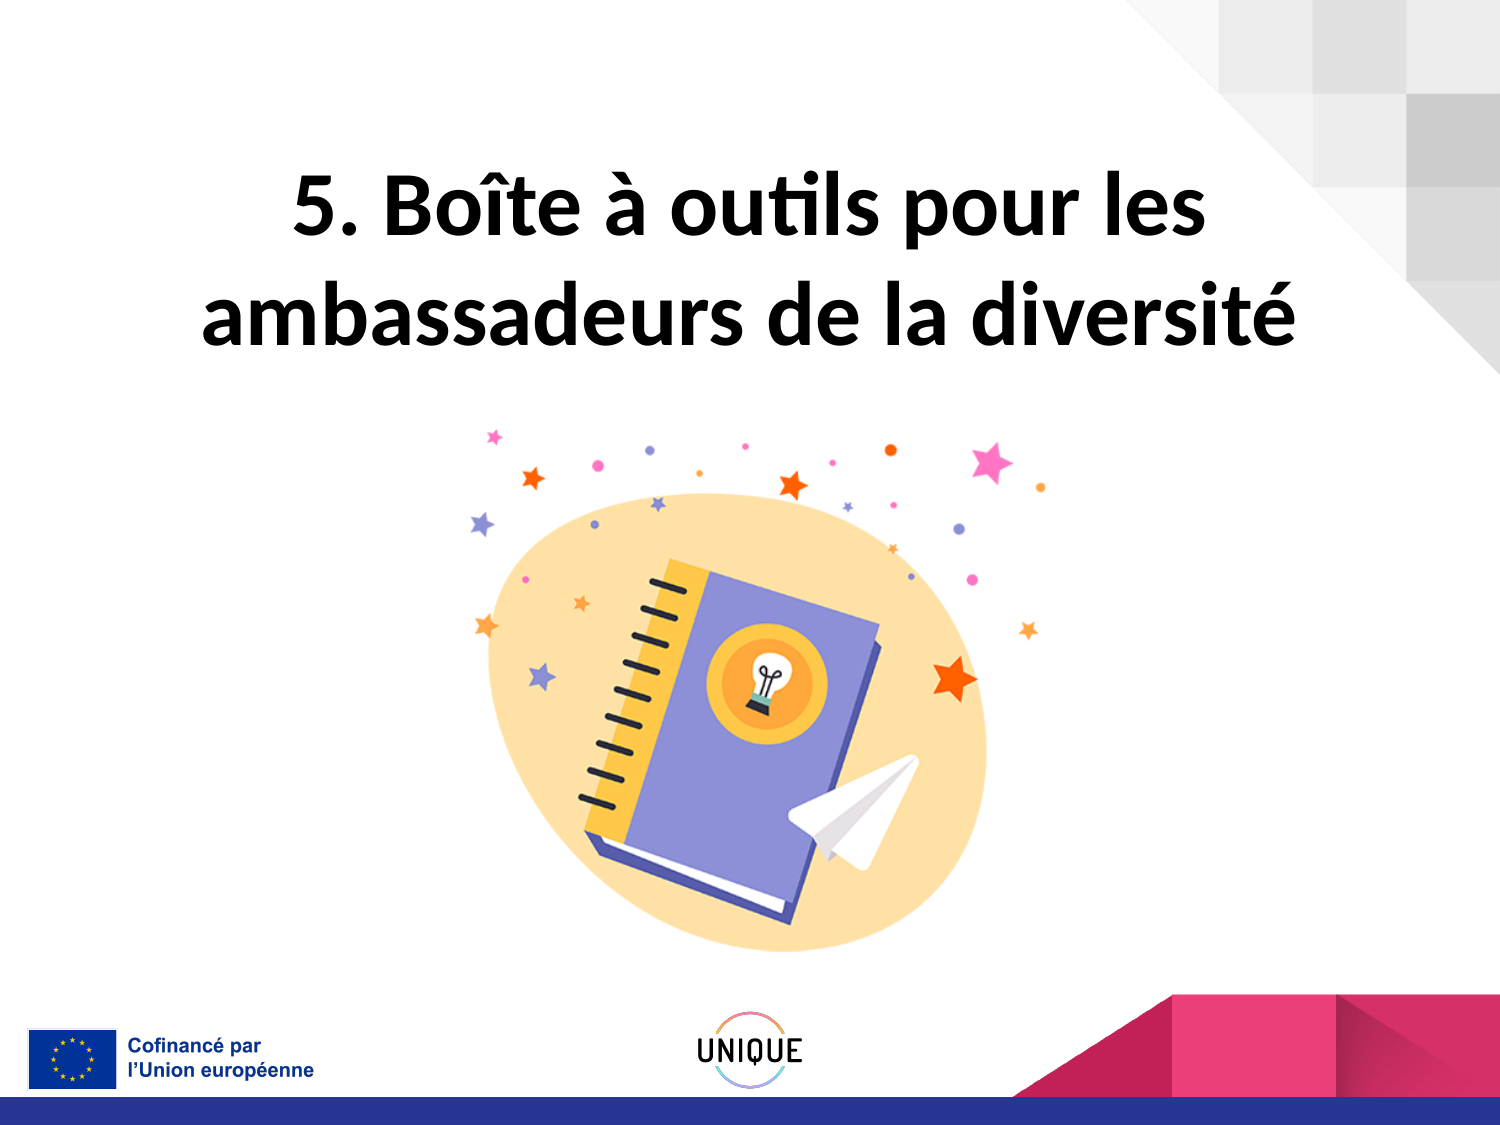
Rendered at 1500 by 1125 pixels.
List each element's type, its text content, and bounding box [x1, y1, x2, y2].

picture [1125, 0, 1500, 375]
picture [0, 993, 1500, 1125]
title 5. Boîte à outils pour les ambassadeurs de la diversité [112, 132, 1388, 375]
picture [442, 415, 1058, 982]
